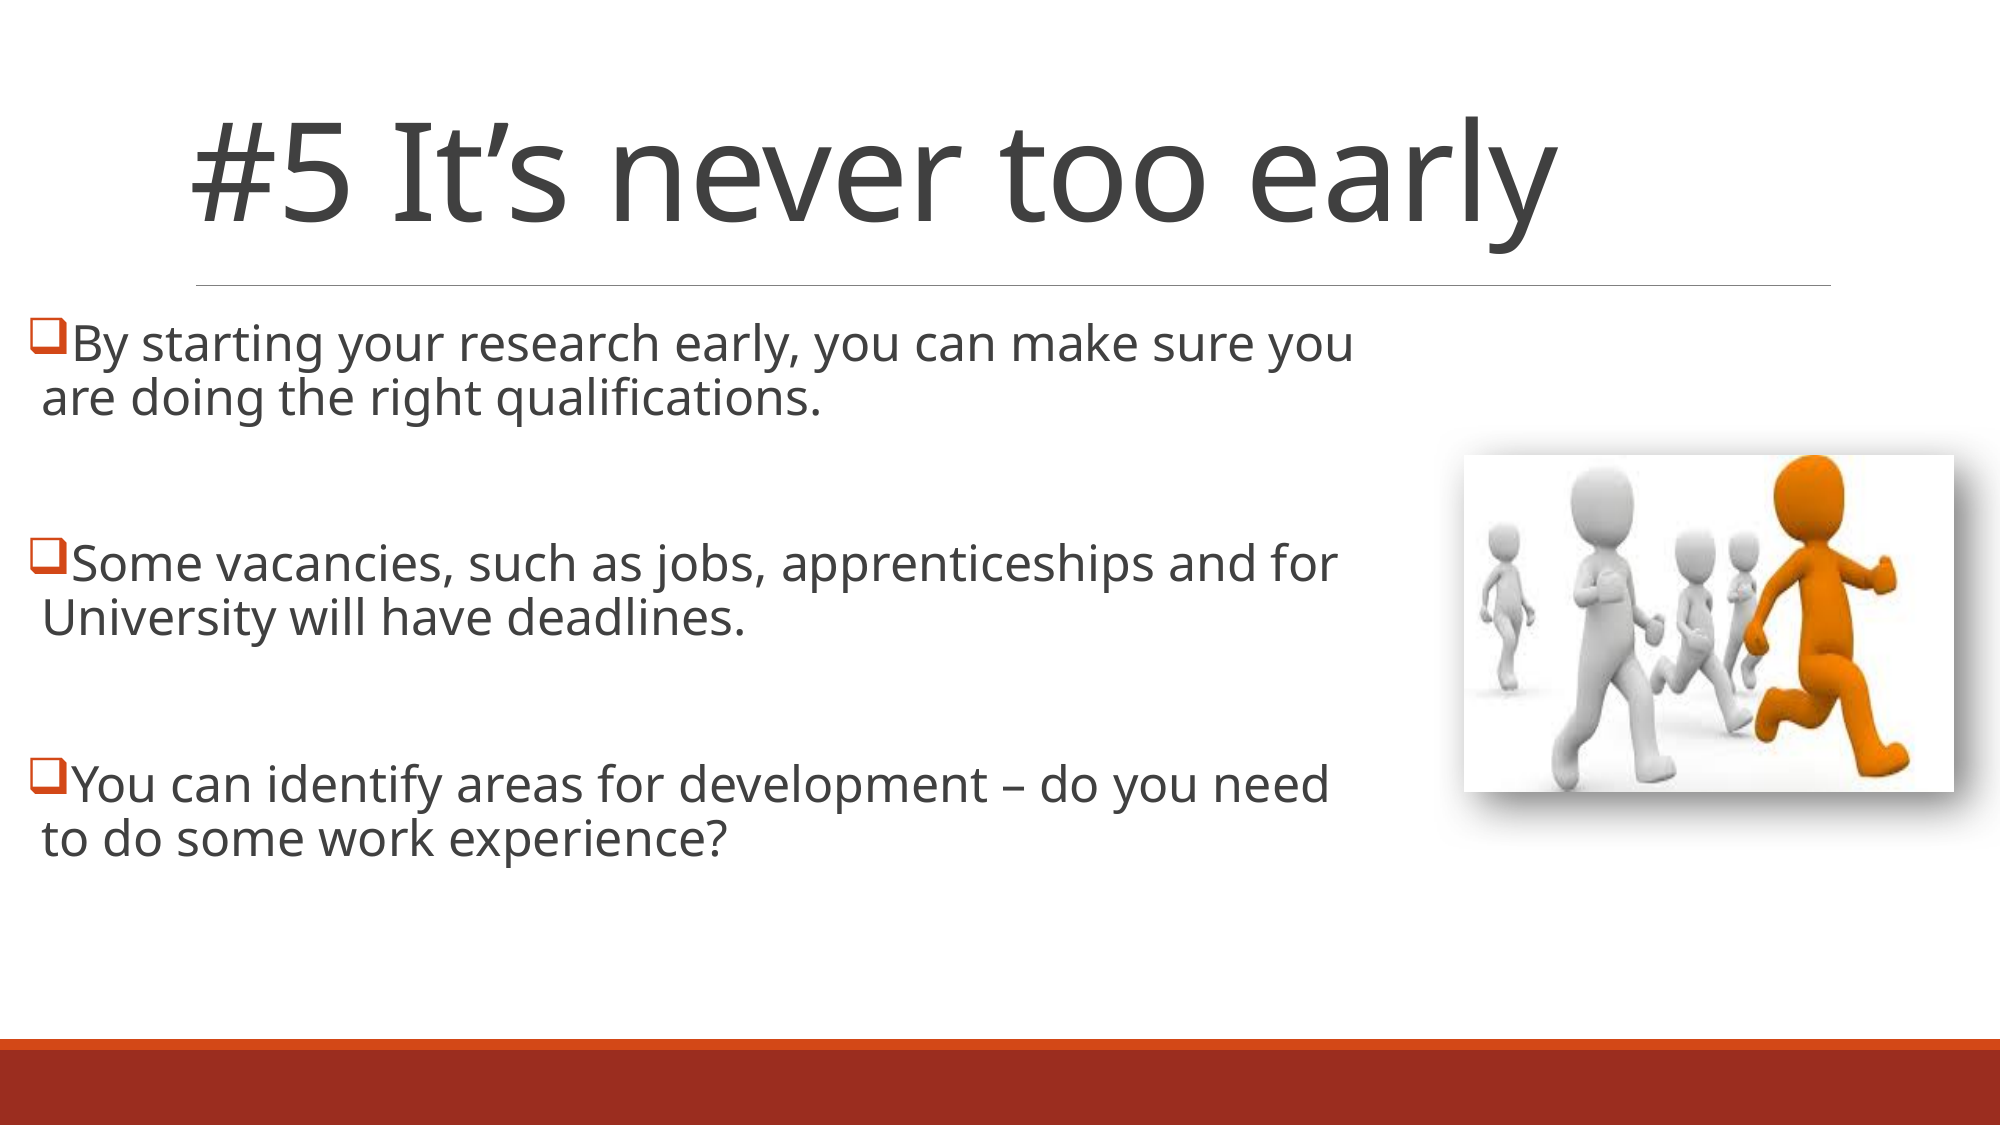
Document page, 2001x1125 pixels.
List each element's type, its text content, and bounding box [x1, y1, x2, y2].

list By starting your research early, you can make sure you are doing the right qualifications. Some vacancies, such as jobs, apprenticeships and for University will have deadlines. You can identify areas for development – do you need to do some work experience? [26, 310, 1375, 1011]
title #5 It’s never too early [174, 19, 1825, 258]
picture [1463, 454, 1954, 792]
